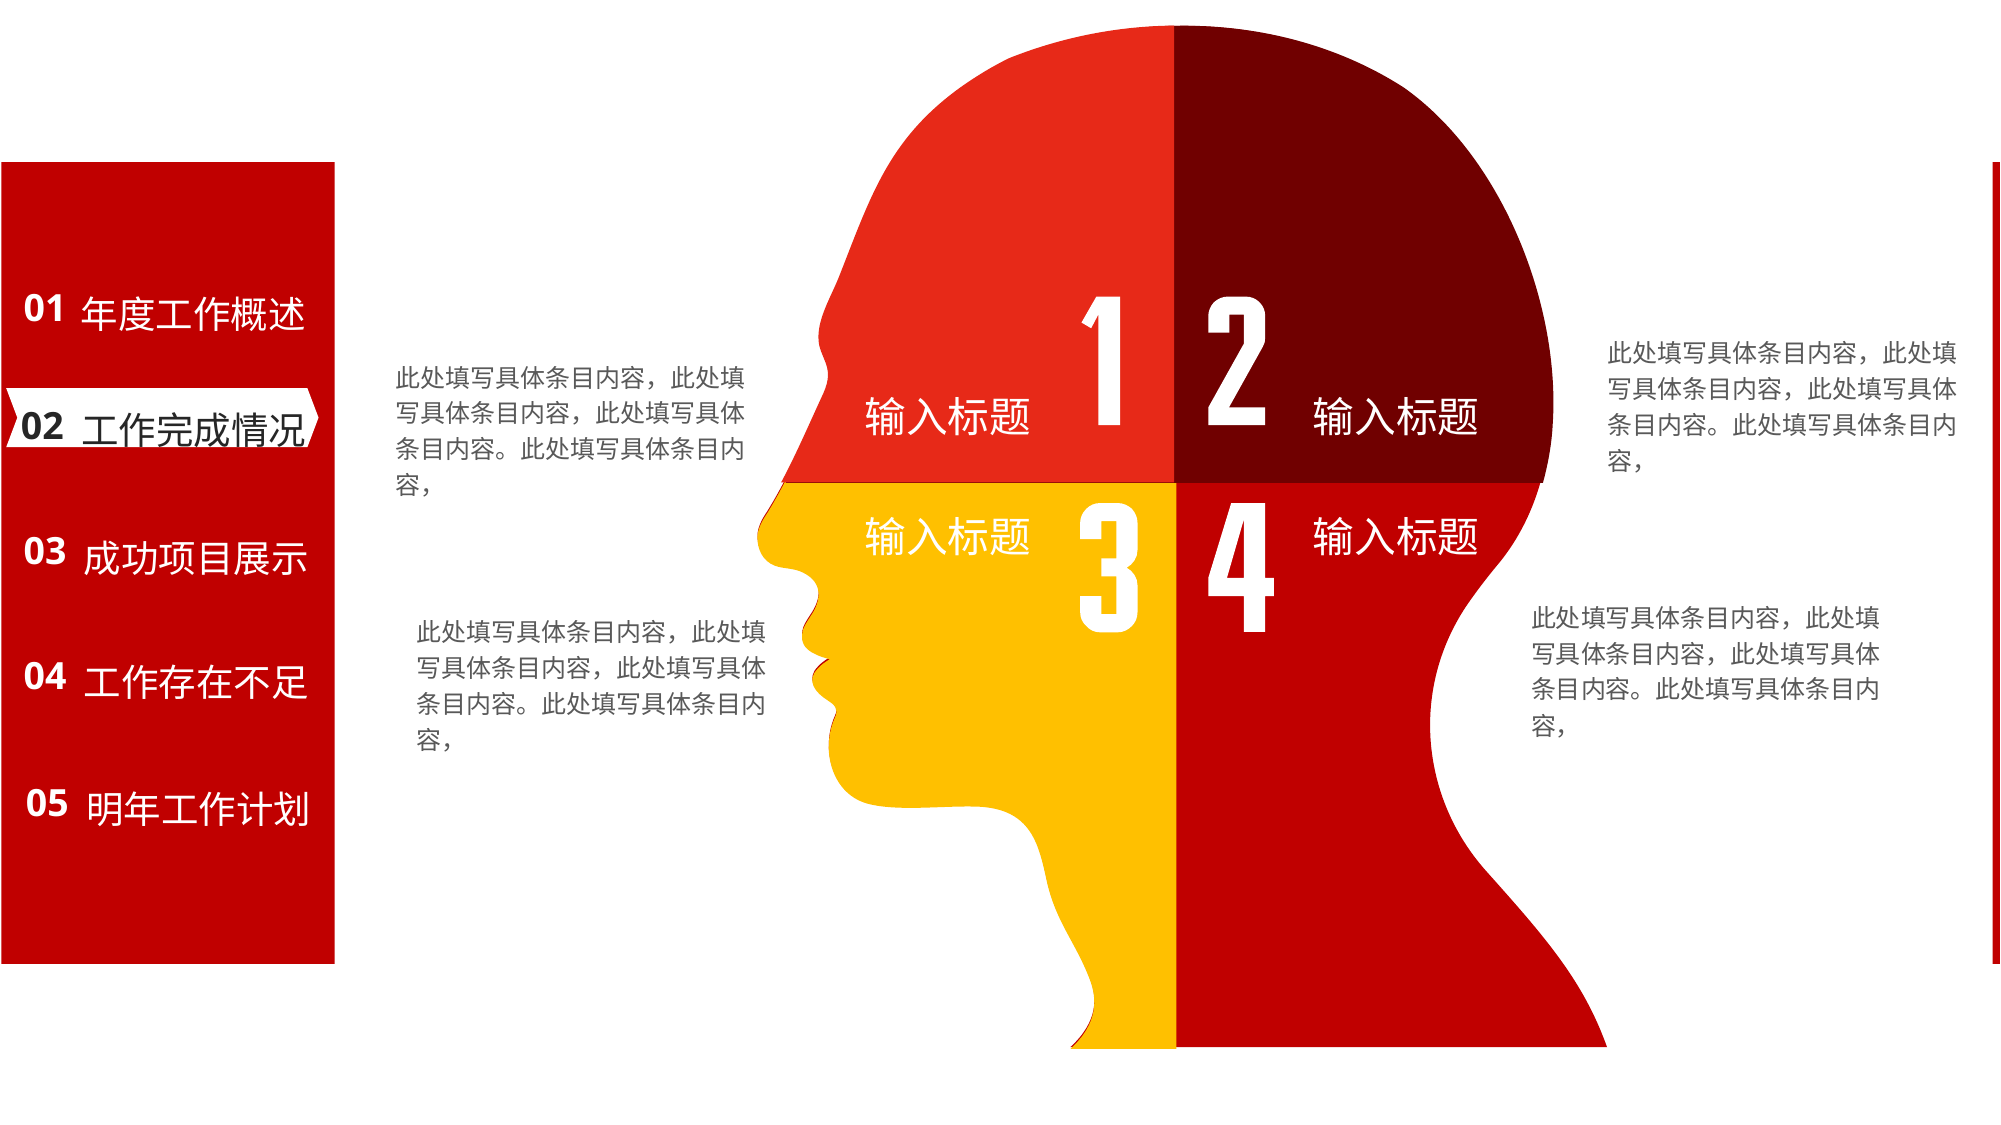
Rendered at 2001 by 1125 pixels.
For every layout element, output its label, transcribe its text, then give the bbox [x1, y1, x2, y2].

text_box 输入标题 [849, 503, 1068, 568]
text_box 明年工作计划 [45, 756, 352, 839]
text_box [1175, 25, 1554, 483]
text_box 02 [6, 394, 91, 589]
text_box 工作完成情况 [40, 377, 347, 460]
text_box [1208, 296, 1266, 426]
text_box 03 [8, 519, 94, 644]
text_box 此处填写具体条目内容，此处填写具体条目内容，此处填写具体条目内容。此处填写具体条目内容， [380, 348, 772, 508]
text_box [1208, 503, 1274, 632]
text_box [0, 161, 336, 965]
text_box [757, 483, 1177, 1049]
text_box 输入标题 [1297, 503, 1517, 568]
text_box 年度工作概述 [40, 261, 347, 344]
text_box 输入标题 [1297, 383, 1517, 448]
text_box [1991, 161, 2000, 965]
text_box 输入标题 [849, 383, 1068, 448]
text_box 05 [10, 771, 96, 966]
text_box [1177, 483, 1608, 1048]
text_box 04 [8, 644, 94, 839]
text_box 工作存在不足 [43, 629, 350, 712]
text_box 01 [8, 276, 94, 394]
text_box [1081, 296, 1121, 426]
text_box 此处填写具体条目内容，此处填写具体条目内容，此处填写具体条目内容。此处填写具体条目内容， [401, 603, 792, 762]
text_box 此处填写具体条目内容，此处填写具体条目内容，此处填写具体条目内容。此处填写具体条目内容， [1516, 588, 1907, 748]
text_box 此处填写具体条目内容，此处填写具体条目内容，此处填写具体条目内容。此处填写具体条目内容， [1592, 324, 1983, 483]
text_box [1080, 503, 1138, 633]
text_box 成功项目展示 [43, 504, 350, 588]
text_box [781, 25, 1175, 483]
